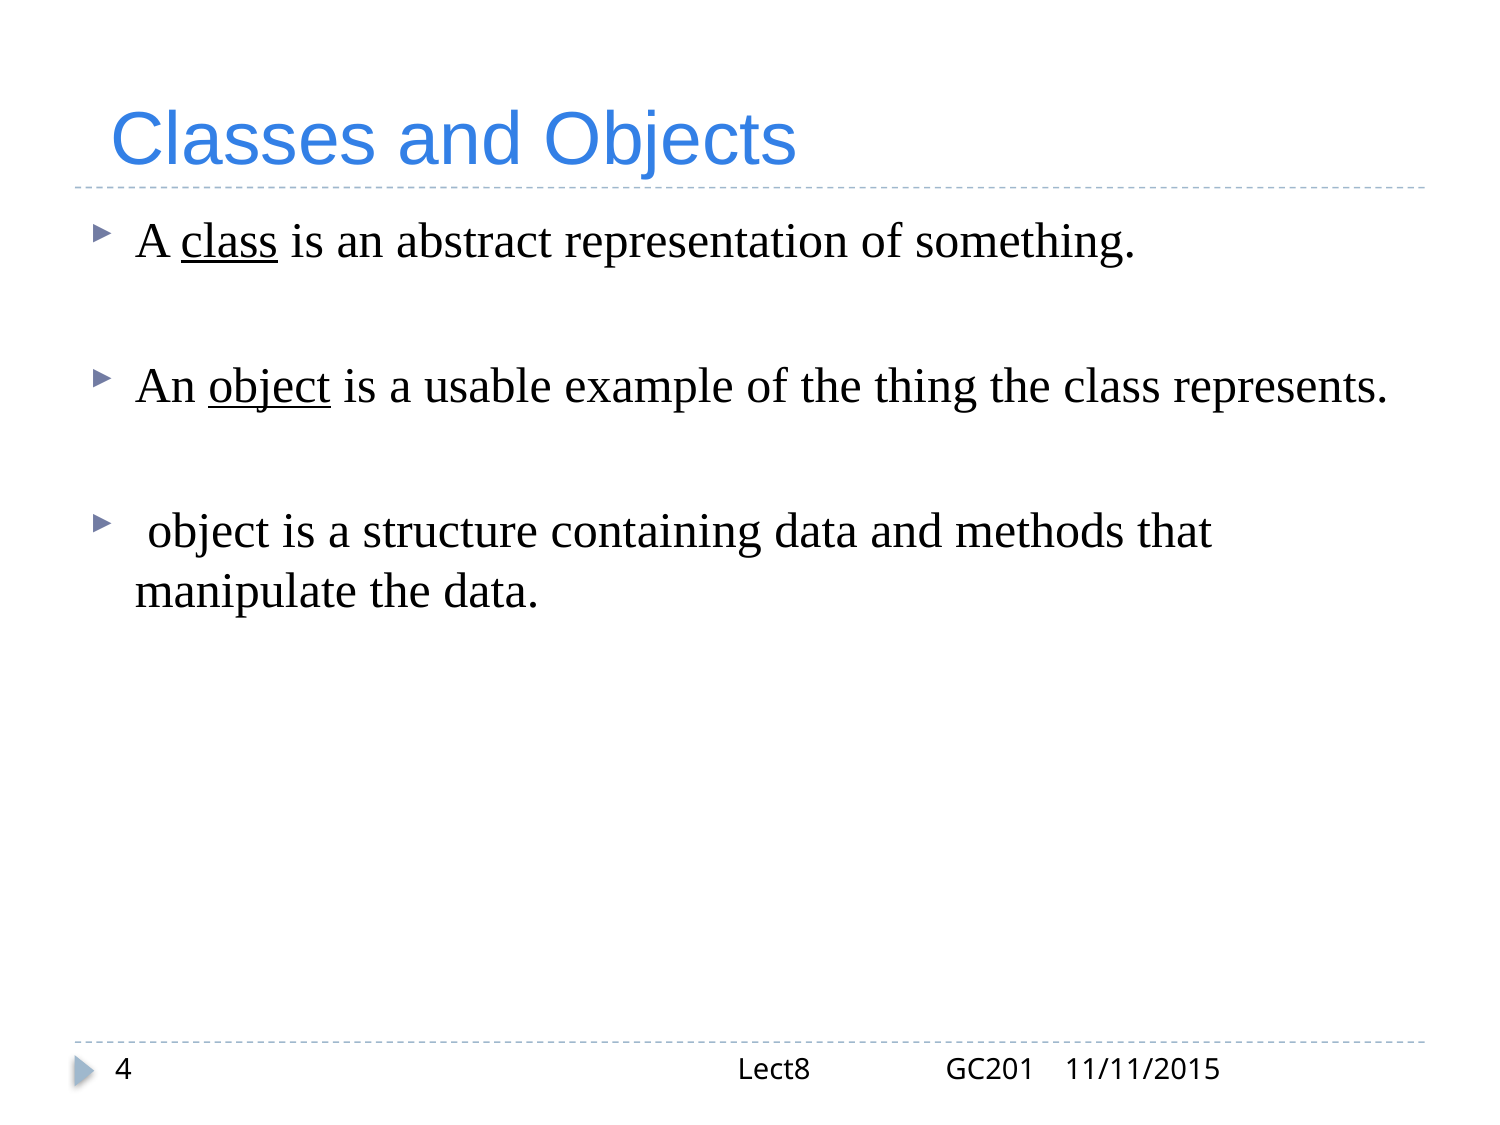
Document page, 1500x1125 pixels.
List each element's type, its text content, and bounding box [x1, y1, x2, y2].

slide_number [1051, 1042, 1426, 1103]
list A class is an abstract representation of something. An object is a usable example of the thing the class represents. object is a structure containing data and methods that manipulate the data. [75, 200, 1425, 1006]
slide_number 4 [100, 1042, 426, 1103]
footer Lect8 GC201 [475, 1042, 1051, 1103]
title Classes and Objects [75, 24, 1425, 188]
